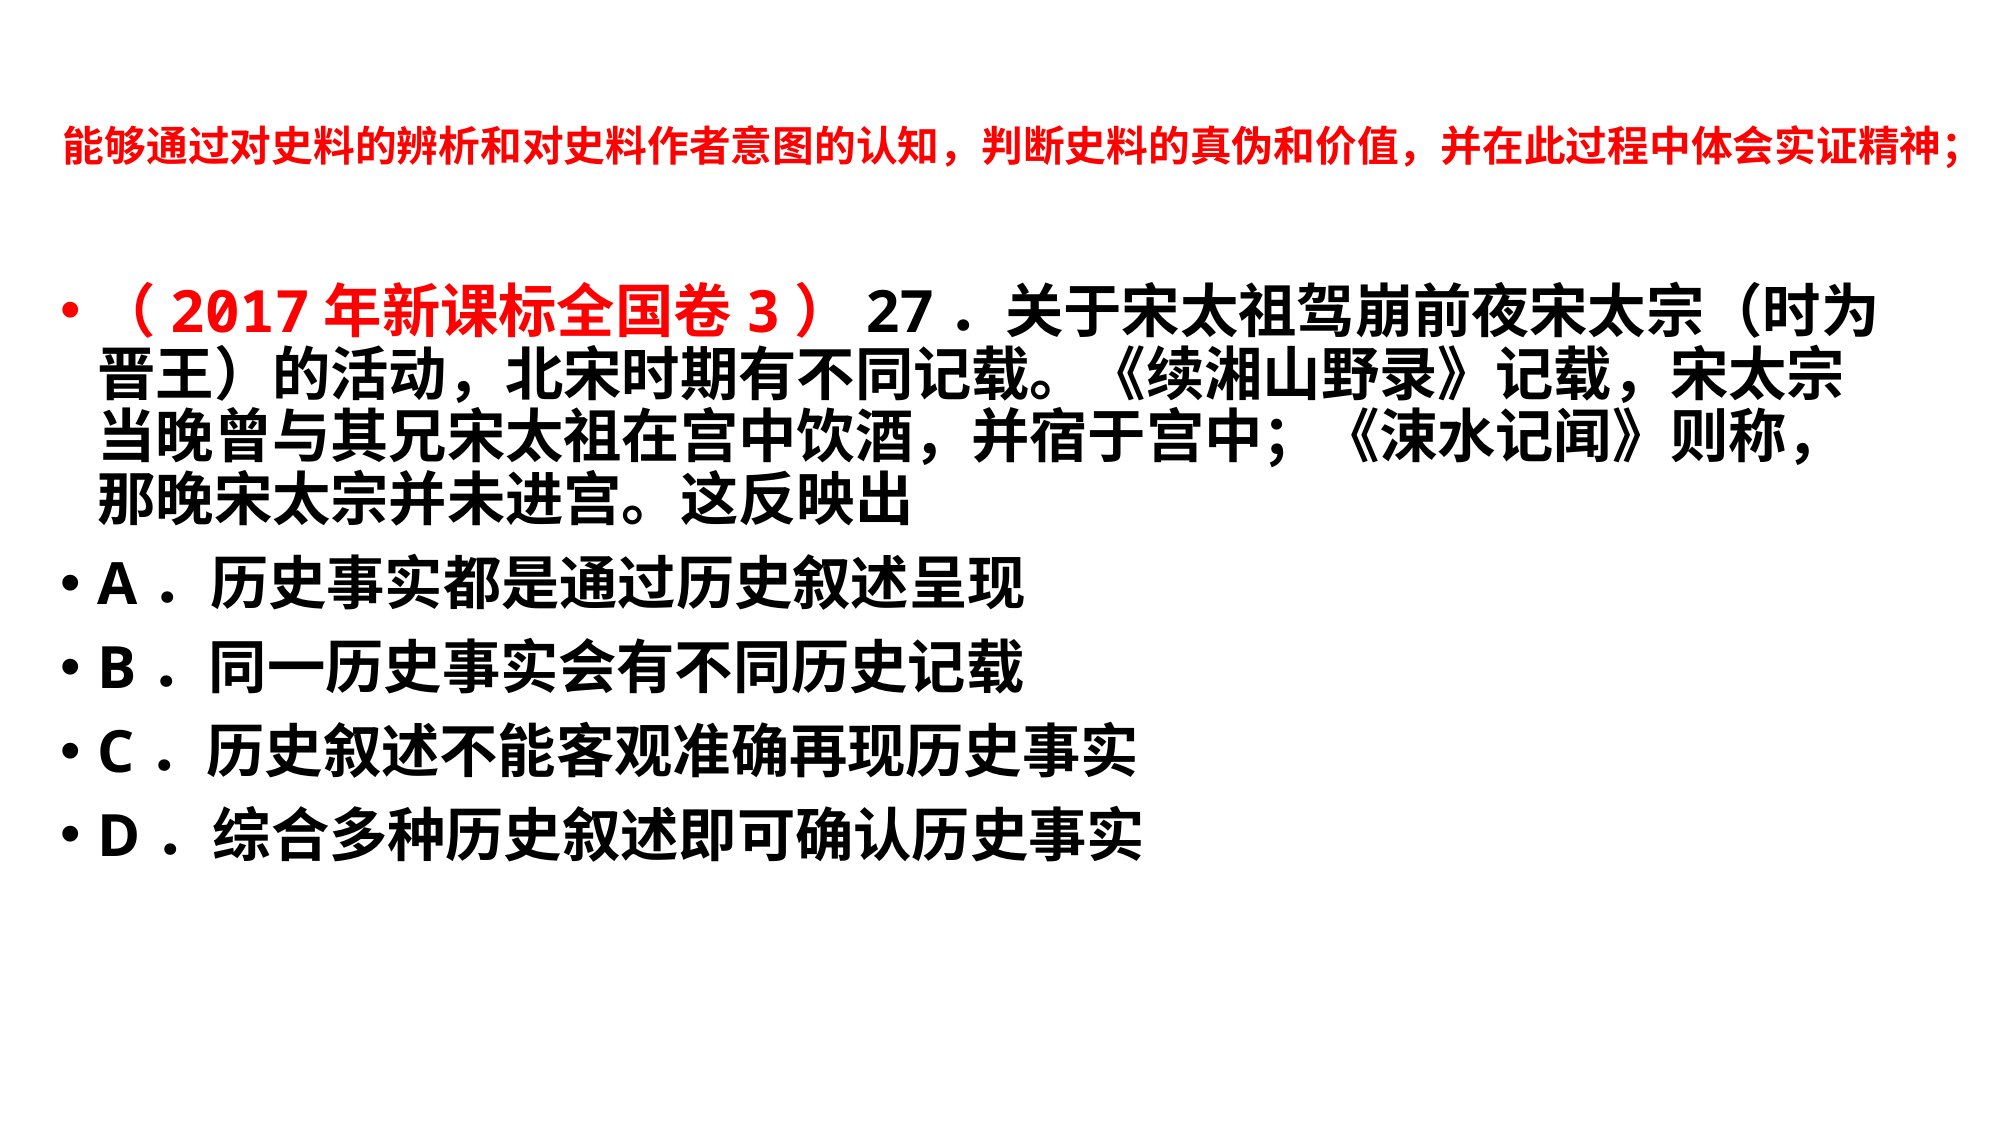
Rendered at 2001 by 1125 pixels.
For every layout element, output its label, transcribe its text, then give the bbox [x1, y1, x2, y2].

list （2017年新课标全国卷3）27．关于宋太祖驾崩前夜宋太宗（时为晋王）的活动，北宋时期有不同记载。《续湘山野录》记载，宋太宗当晚曾与其兄宋太祖在宫中饮酒，并宿于宫中；《涑水记闻》则称，那晚宋太宗并未进宫。这反映出 A．历史事实都是通过历史叙述呈现 B．同一历史事实会有不同历史记载 C．历史叙述不能客观准确再现历史事实 D．综合多种历史叙述即可确认历史事实 [45, 274, 1914, 1125]
text_box 能够通过对史料的辨析和对史料作者意图的认知，判断史料的真伪和价值，并在此过程中体会实证精神； [48, 112, 1999, 178]
